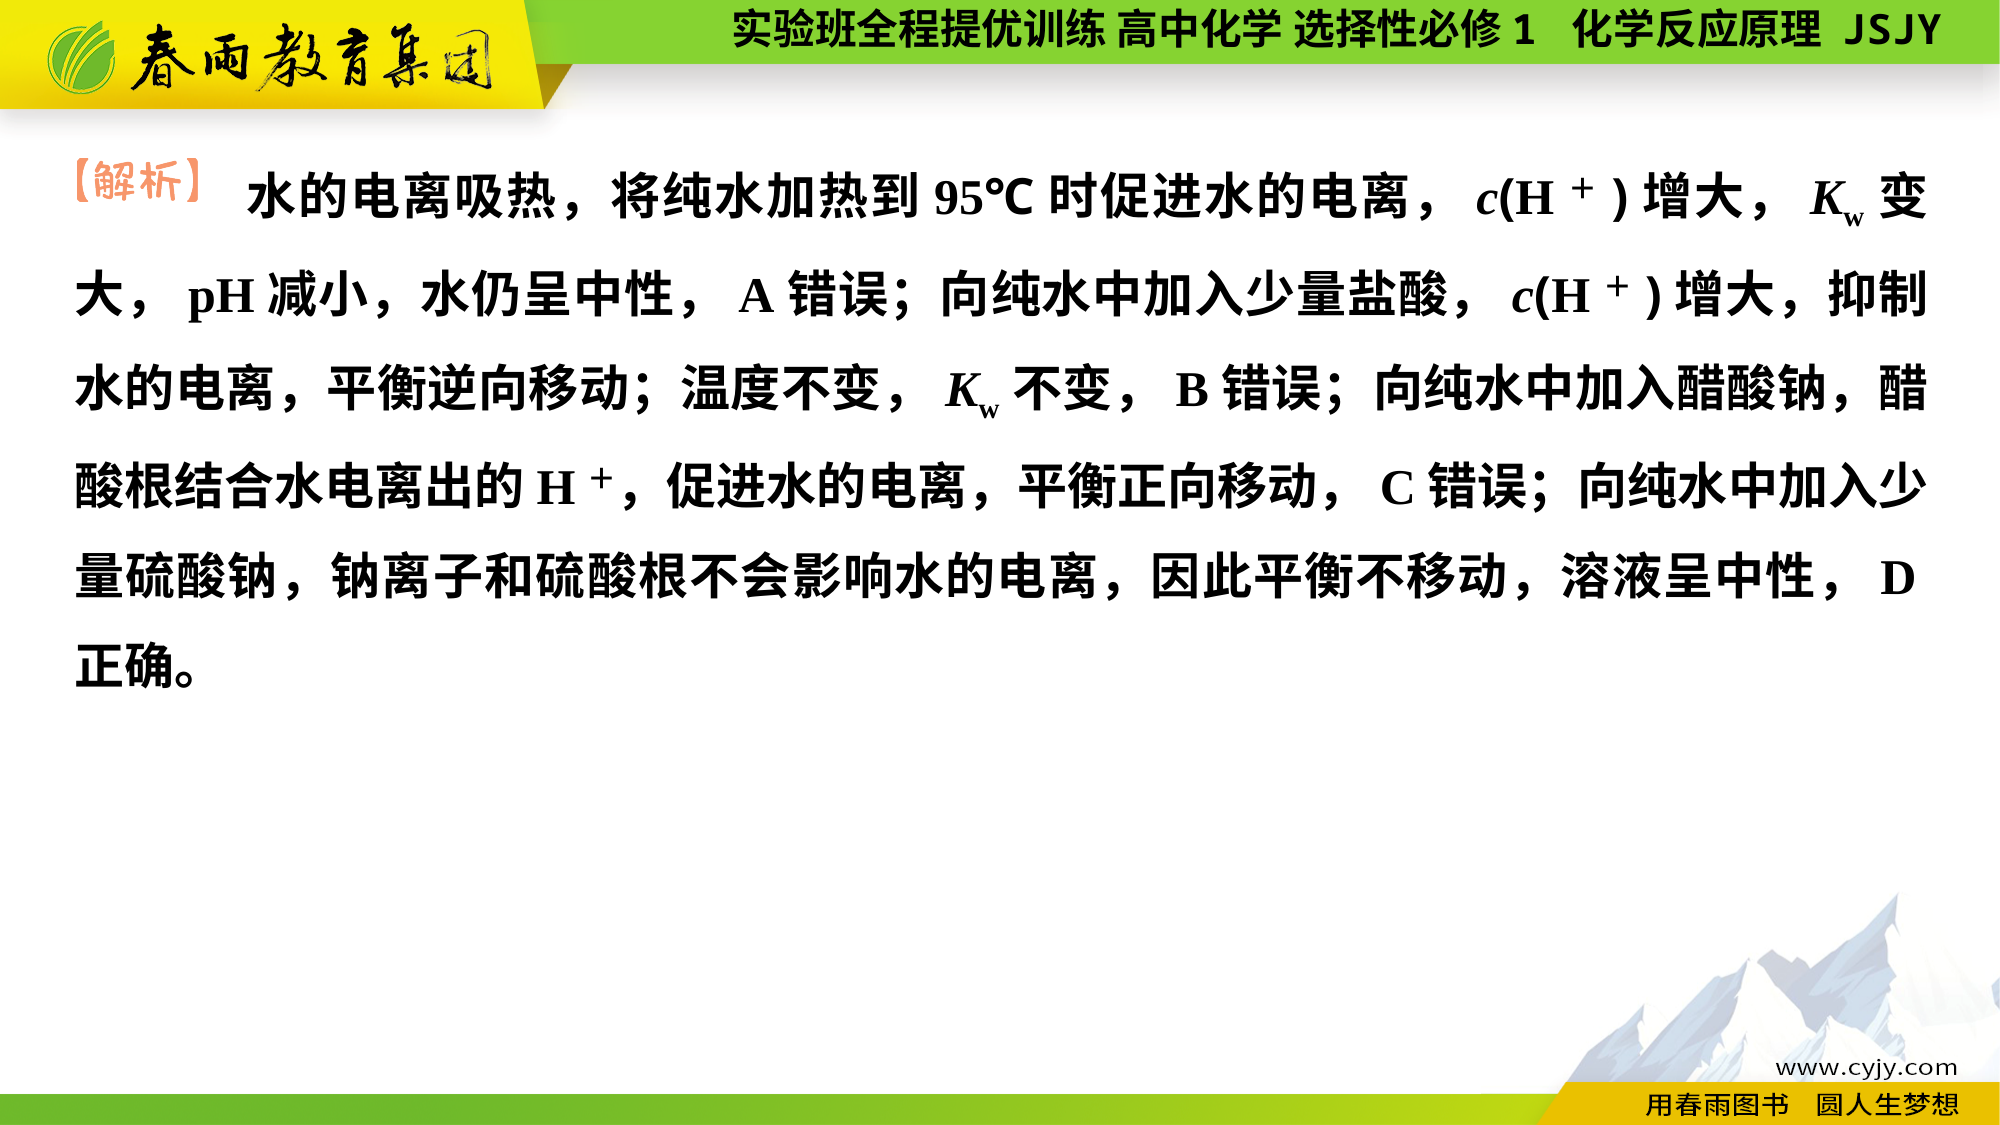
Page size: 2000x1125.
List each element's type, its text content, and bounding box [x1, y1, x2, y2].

list 水的电离吸热，将纯水加热到95℃时促进水的电离，c(H＋)增大，Kw变大，pH减小，水仍呈中性，A错误；向纯水中加入少量盐酸，c(H＋)增大，抑制水的电离，平衡逆向移动；温度不变，Kw不变，B错误；向纯水中加入醋酸钠，醋酸根结合水电离出的H＋，促进水的电离，平衡正向移动，C错误；向纯水中加入少量硫酸钠，钠离子和硫酸根不会影响水的电离，因此平衡不移动，溶液呈中性，D正确。 [59, 122, 1944, 581]
picture [0, 0, 2000, 1125]
